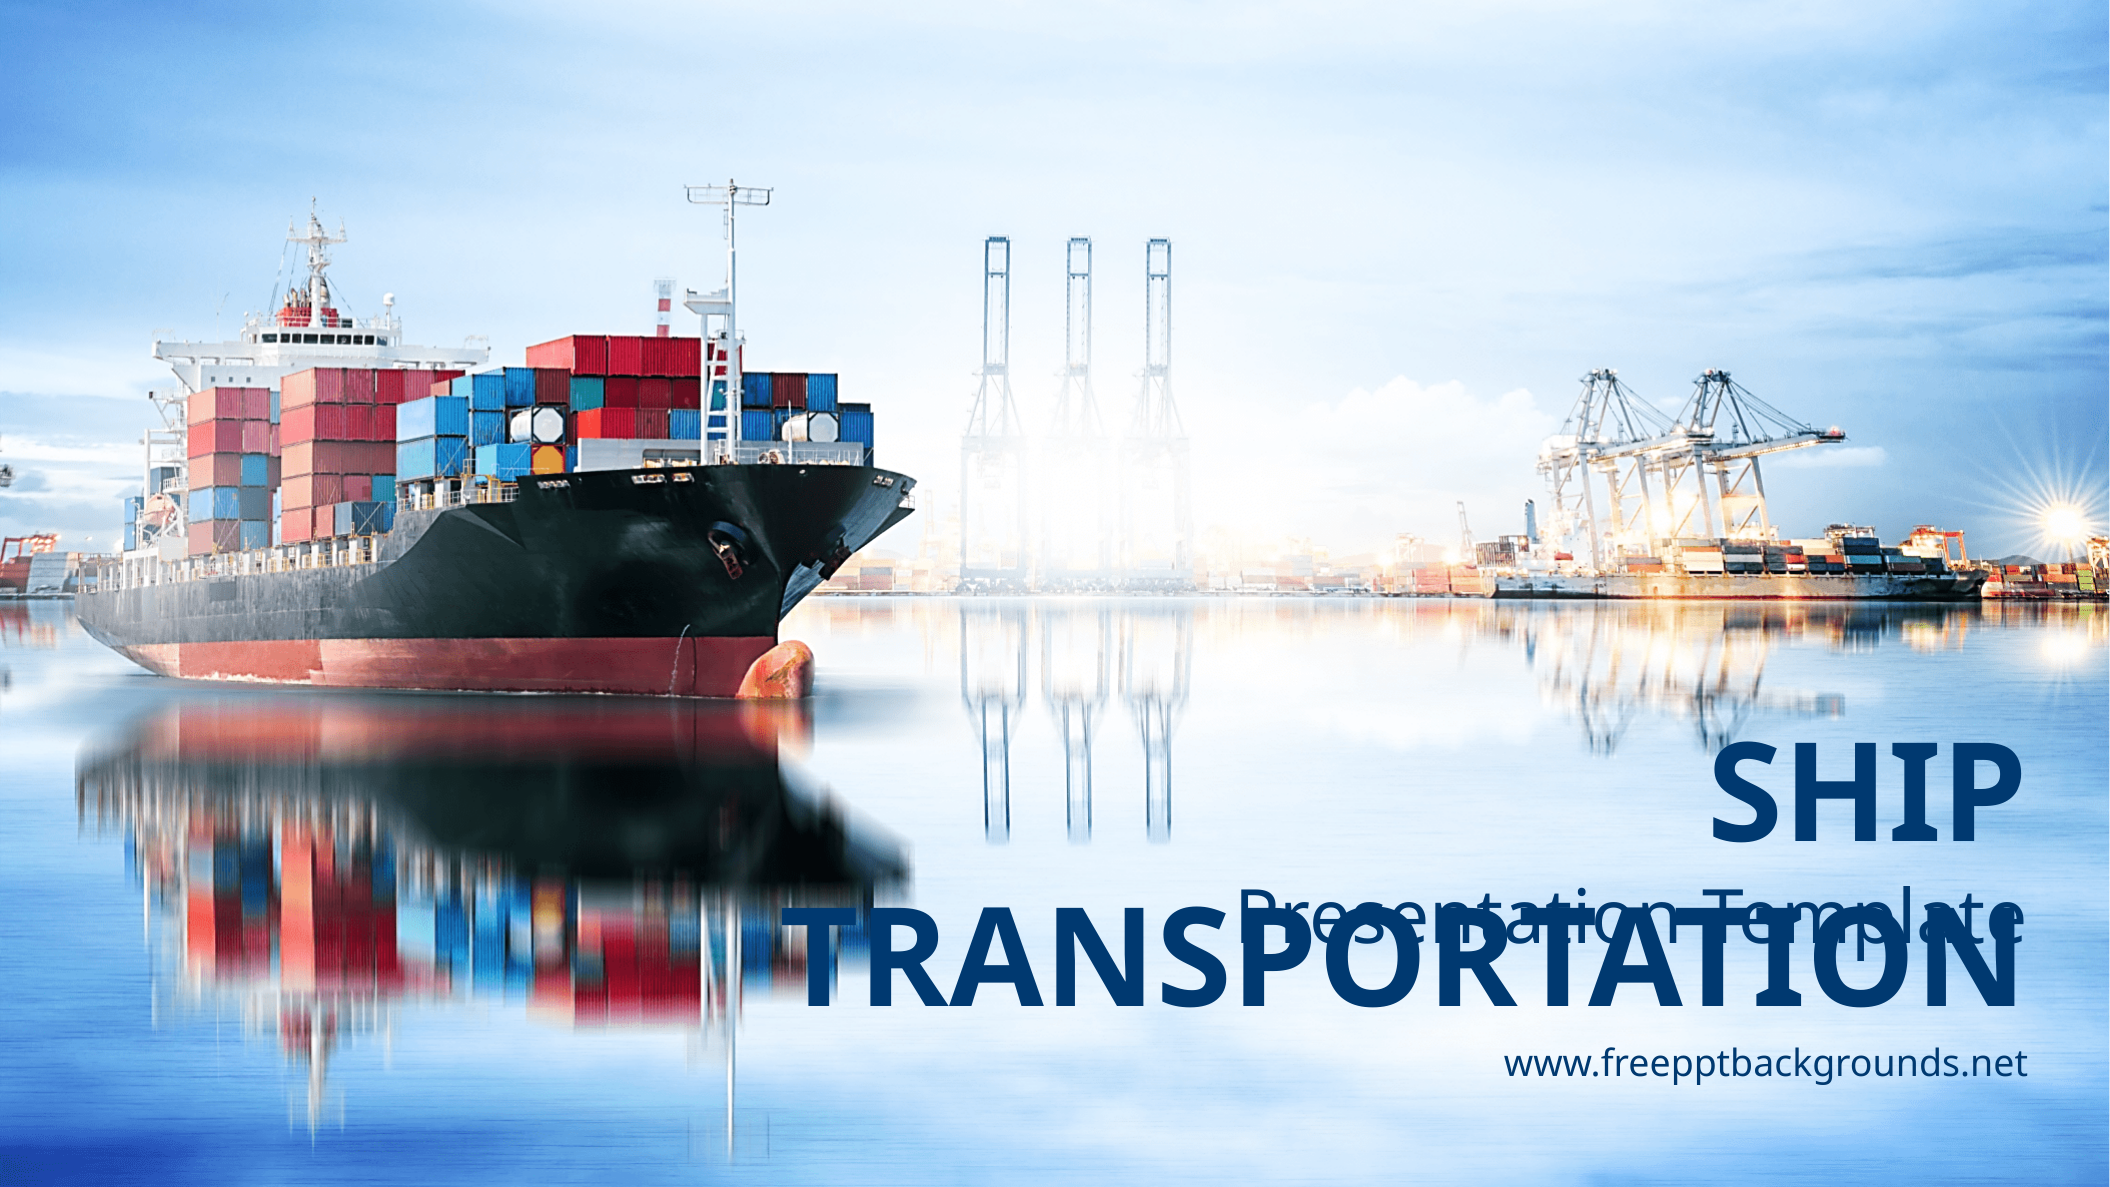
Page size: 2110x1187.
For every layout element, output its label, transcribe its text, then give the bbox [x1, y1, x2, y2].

text_box Presentation Template [1172, 868, 2029, 959]
text_box www.freepptbackgrounds.net [1172, 1038, 2029, 1085]
text_box [0, 0, 2110, 1187]
text_box SHIP TRANSPORTATION [546, 703, 2029, 1034]
